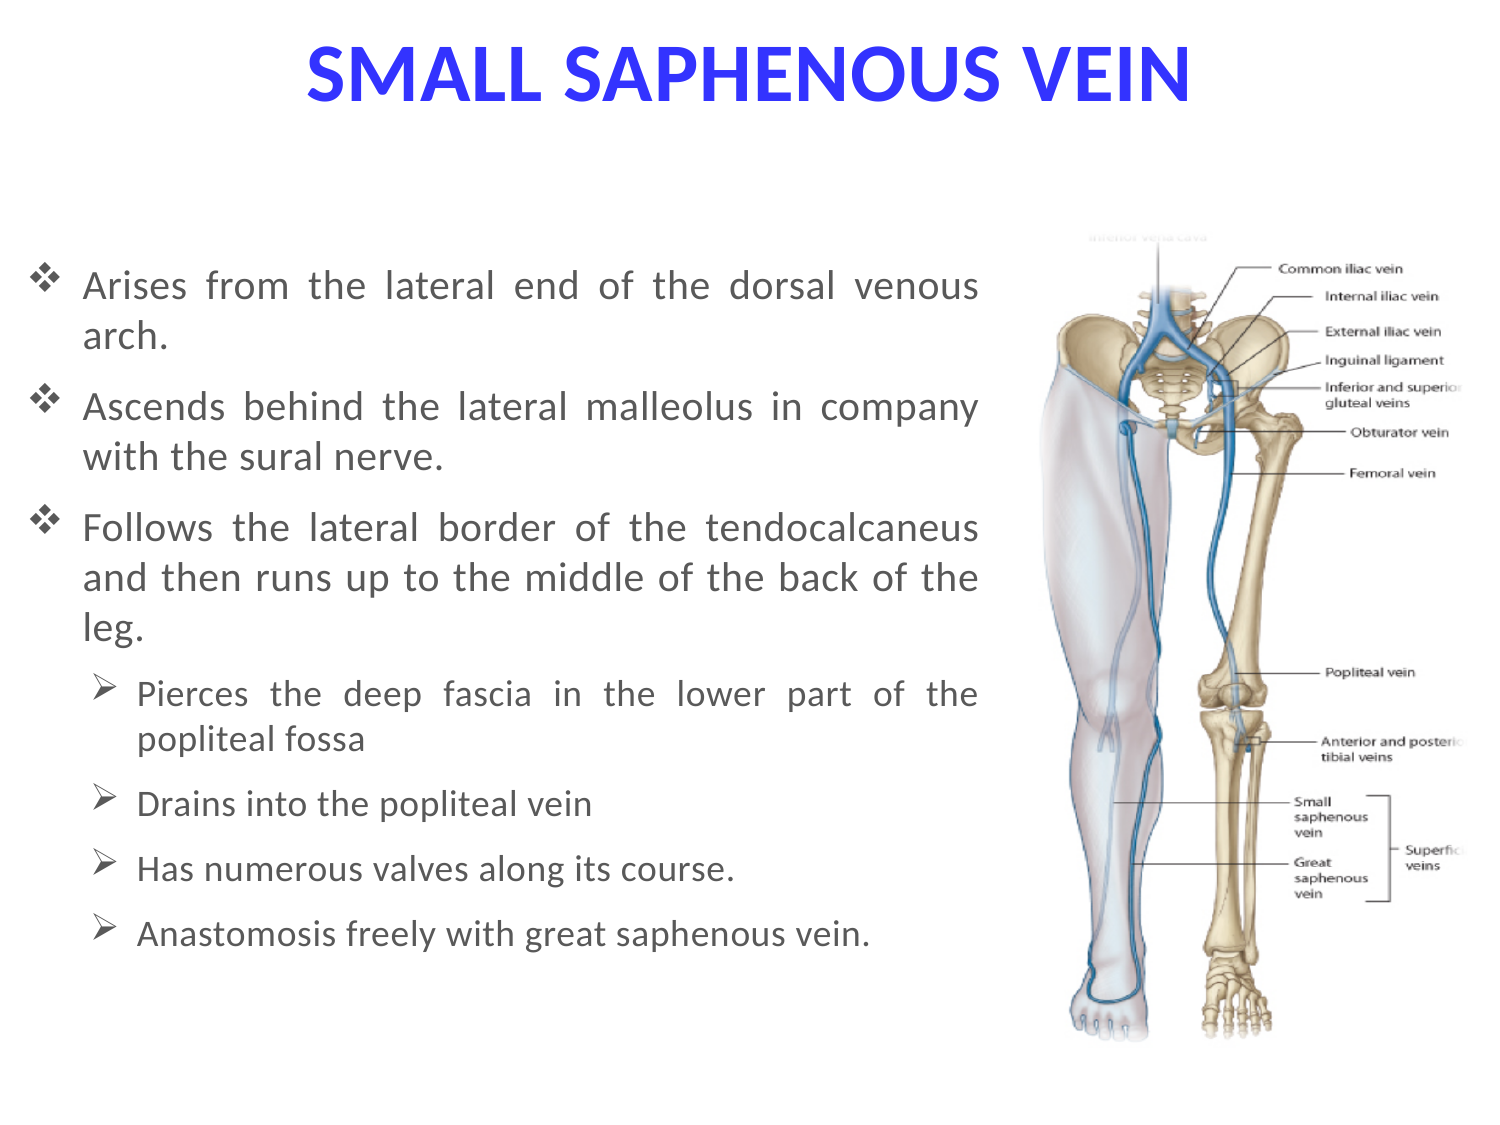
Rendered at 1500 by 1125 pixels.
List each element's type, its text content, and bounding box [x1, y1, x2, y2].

title Small Saphenous Vein [99, 45, 1400, 126]
picture [1033, 231, 1468, 1049]
list Arises from the lateral end of the dorsal venous arch. Ascends behind the lateral malleolus in company with the sural nerve. Follows the lateral border of the tendocalcaneus and then runs up to the middle of the back of the leg. Pierces the deep fascia in the lower part of the popliteal fossa Drains into the popliteal vein Has numerous valves along its course. Anastomosis freely with great saphenous vein. [0, 249, 996, 1080]
